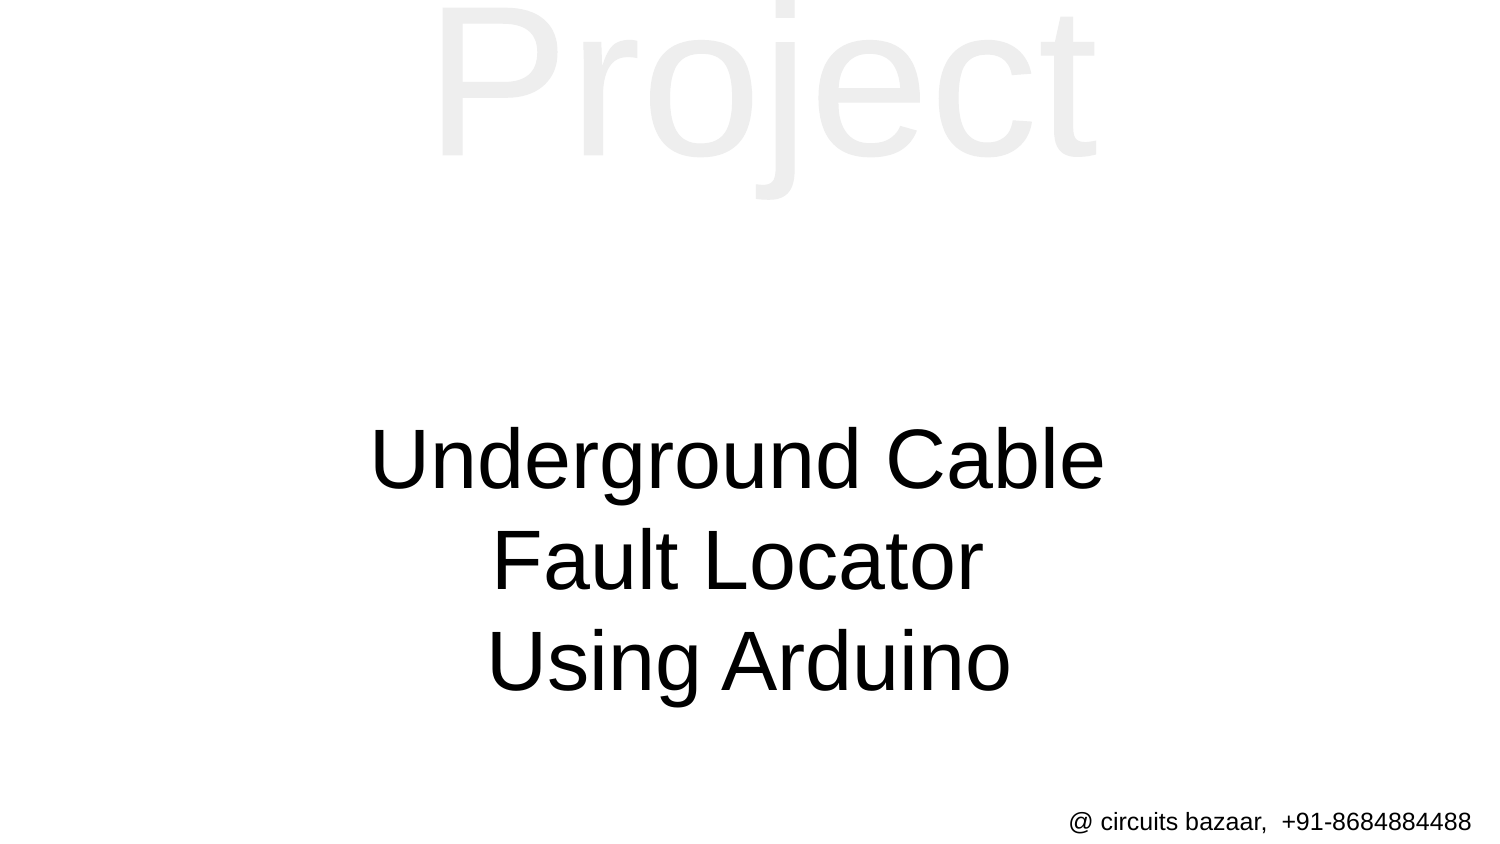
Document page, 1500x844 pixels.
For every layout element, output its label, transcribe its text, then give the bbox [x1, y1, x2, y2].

text_box @ circuits bazaar, +91-8684884488 [982, 798, 1500, 843]
title Underground Cable Fault Locator Using Arduino [51, 385, 1449, 723]
